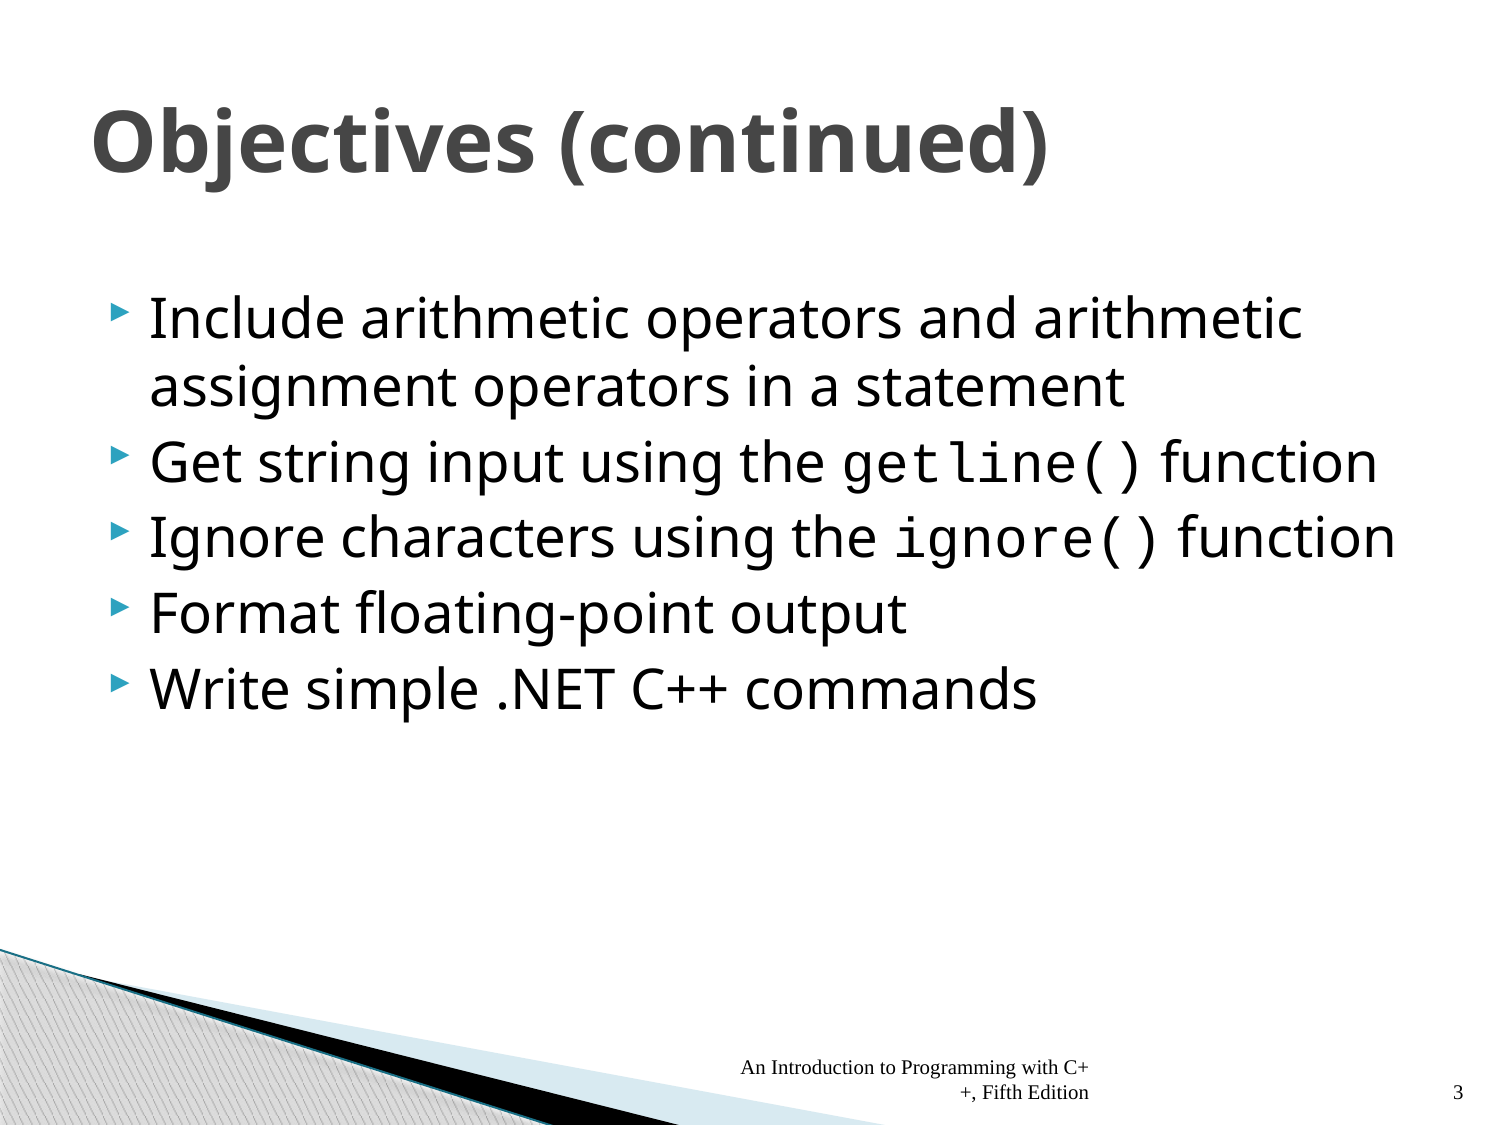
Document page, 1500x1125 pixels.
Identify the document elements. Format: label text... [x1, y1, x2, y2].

slide_number 3 [1418, 1051, 1479, 1112]
list Include arithmetic operators and arithmetic assignment operators in a statement Get string input using the getline() function Ignore characters using the ignore() function Format floating-point output Write simple .NET C++ commands [75, 275, 1438, 1025]
title Objectives (continued) [75, 45, 1425, 233]
footer An Introduction to Programming with C++, Fifth Edition [718, 1051, 1105, 1112]
